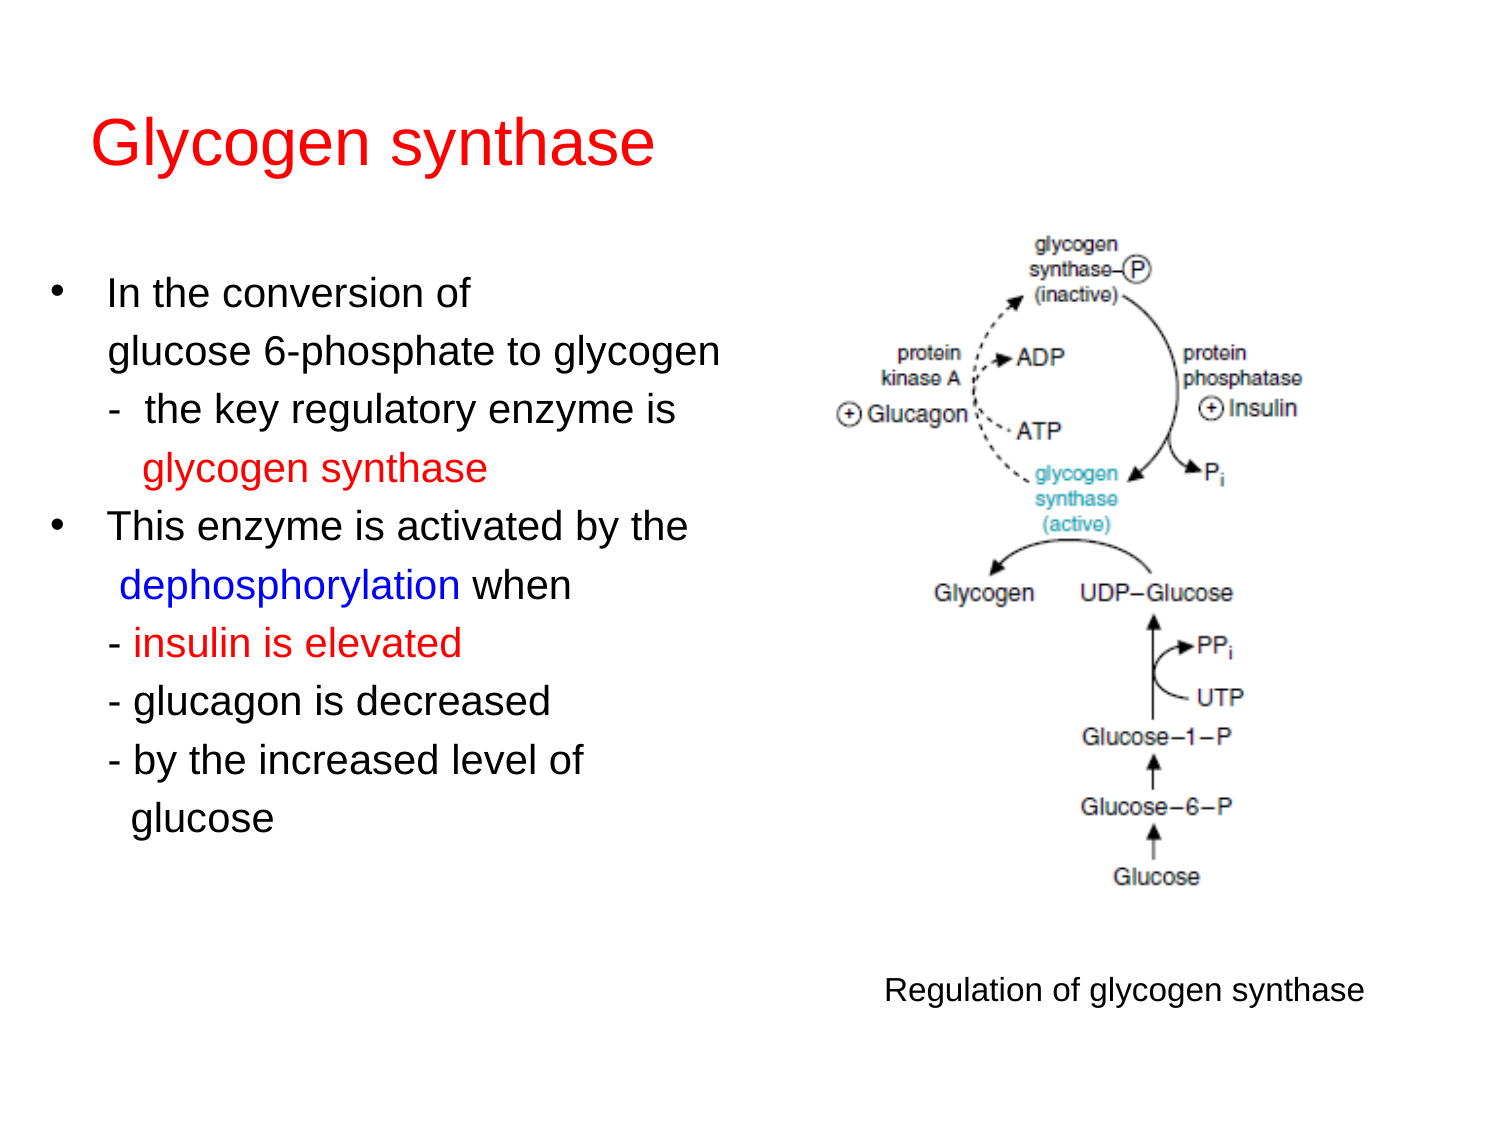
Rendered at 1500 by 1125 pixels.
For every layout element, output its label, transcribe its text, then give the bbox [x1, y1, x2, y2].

text_box Regulation of glycogen synthase [869, 960, 1381, 1016]
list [796, 198, 1351, 903]
title Glycogen synthase [75, 45, 1425, 233]
list In the conversion of glucose 6-phosphate to glycogen - the key regulatory enzyme is glycogen synthase This enzyme is activated by the dephosphorylation when - insulin is elevated - glucagon is decreased - by the increased level of glucose [35, 257, 750, 1001]
